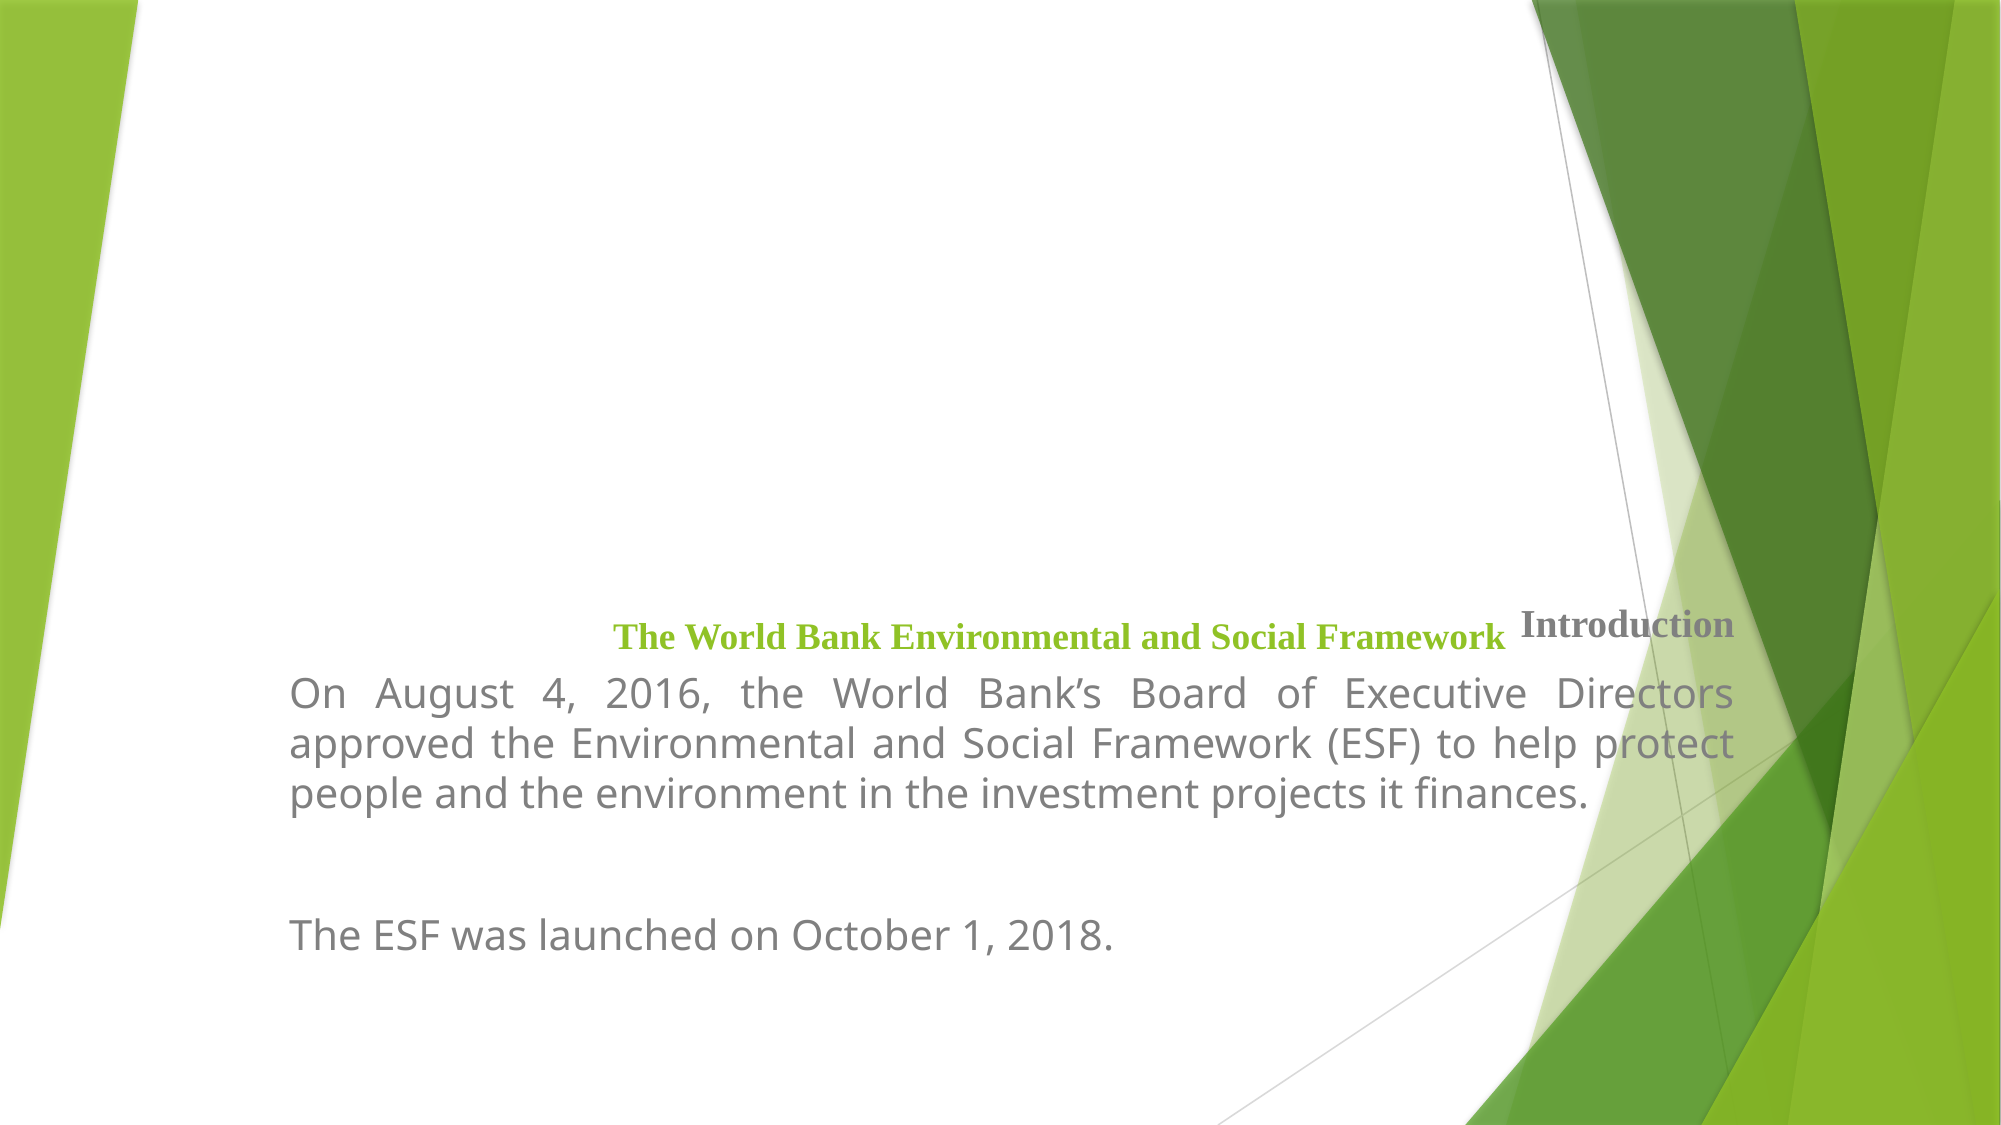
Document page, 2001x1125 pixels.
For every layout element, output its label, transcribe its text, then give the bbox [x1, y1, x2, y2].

title The World Bank Environmental and Social Framework [247, 394, 1522, 665]
subtitle Introduction On August 4, 2016, the World Bank’s Board of Executive Directors approved the Environmental and Social Framework (ESF) to help protect people and the environment in the investment projects it finances. The ESF was launched on October 1, 2018. [274, 590, 1750, 1056]
